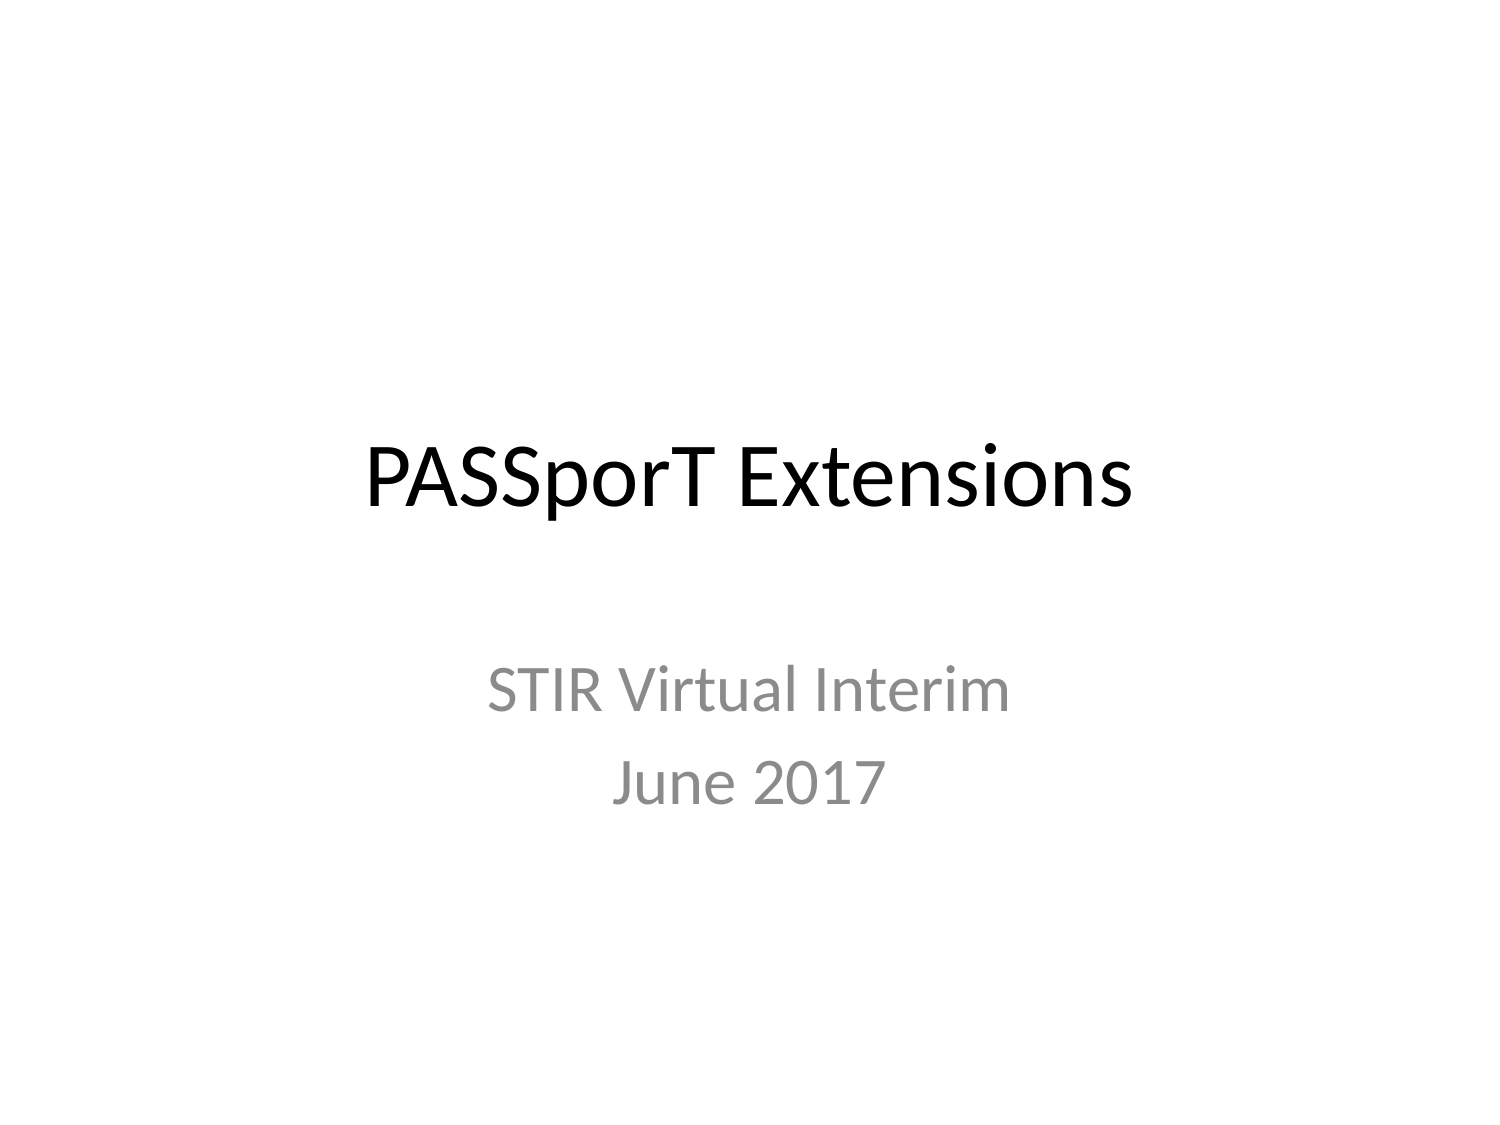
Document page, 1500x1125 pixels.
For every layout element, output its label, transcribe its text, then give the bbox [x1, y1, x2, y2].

subtitle STIR Virtual Interim June 2017 [225, 637, 1275, 925]
title PASSporT Extensions [112, 349, 1388, 591]
